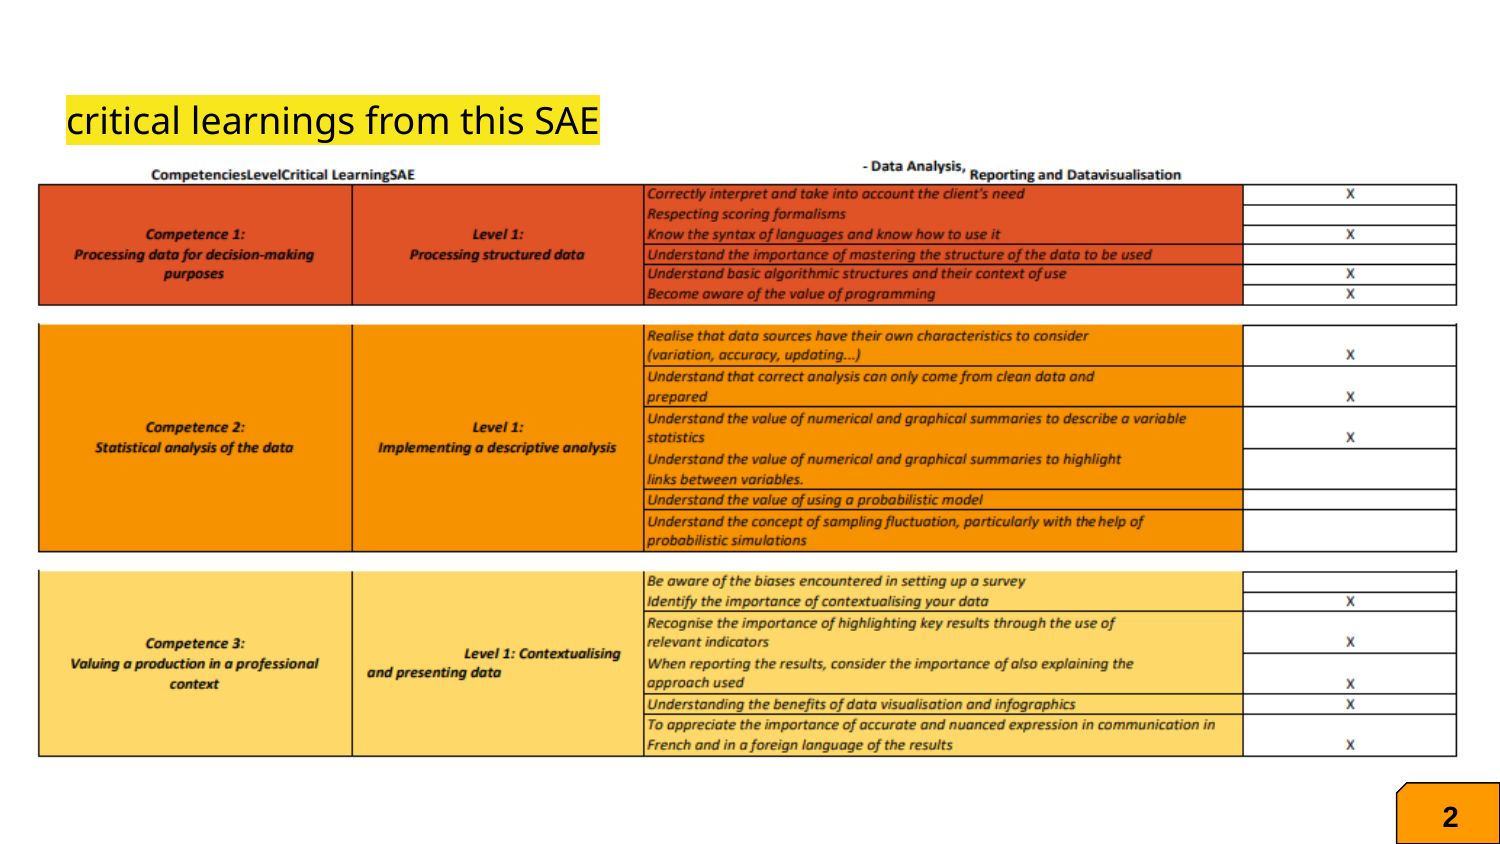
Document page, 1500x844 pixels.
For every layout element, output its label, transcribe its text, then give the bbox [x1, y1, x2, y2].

text_box 2 [1396, 782, 1500, 844]
picture [18, 145, 1482, 793]
title critical learnings from this SAE [51, 75, 1449, 143]
